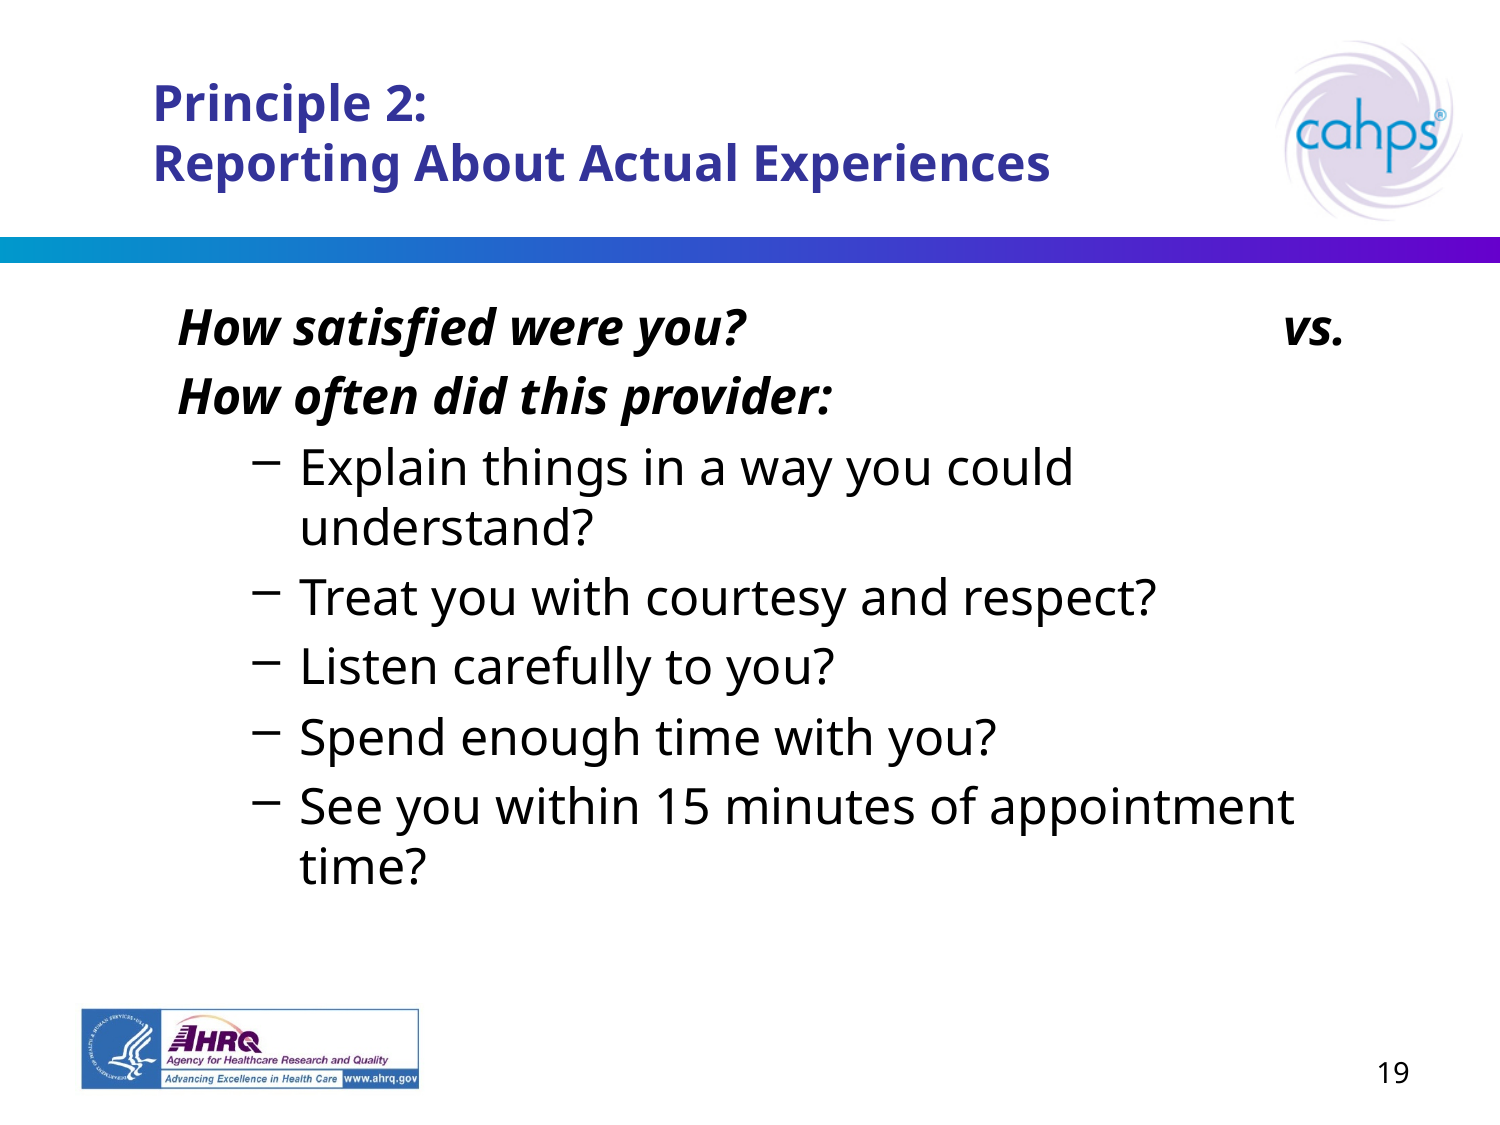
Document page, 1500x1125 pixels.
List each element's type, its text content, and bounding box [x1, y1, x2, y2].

slide_number 19 [1074, 1046, 1426, 1125]
list How satisfied were you? vs. How often did this provider: Explain things in a way you could understand? Treat you with courtesy and respect? Listen carefully to you? Spend enough time with you? See you within 15 minutes of appointment time? [162, 287, 800, 976]
picture [1301, 37, 1463, 225]
picture [75, 1003, 425, 1096]
title Principle 2: Reporting About Actual Experiences [137, 37, 1301, 226]
text_box [800, 275, 1500, 1000]
